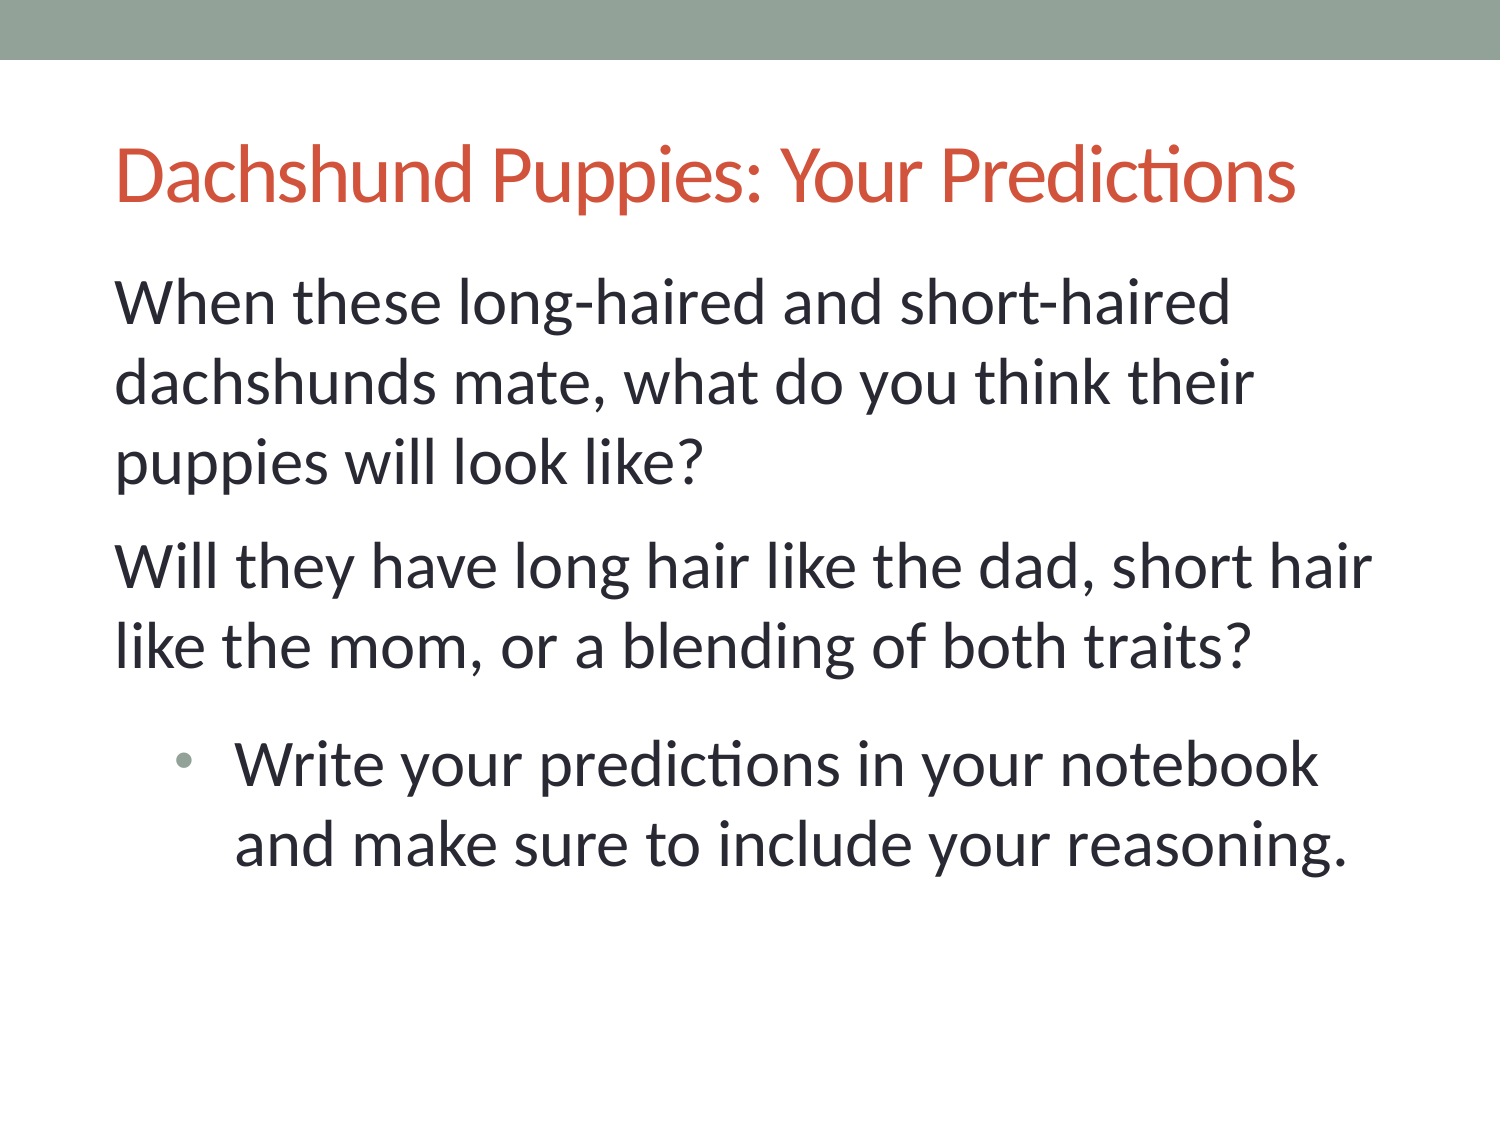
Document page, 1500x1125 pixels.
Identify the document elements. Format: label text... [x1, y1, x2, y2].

list When these long-haired and short-haired dachshunds mate, what do you think their puppies will look like? Will they have long hair like the dad, short hair like the mom, or a blending of both traits? Write your predictions in your notebook and make sure to include your reasoning. [99, 249, 1425, 1050]
title Dachshund Puppies: Your Predictions [99, 87, 1425, 249]
